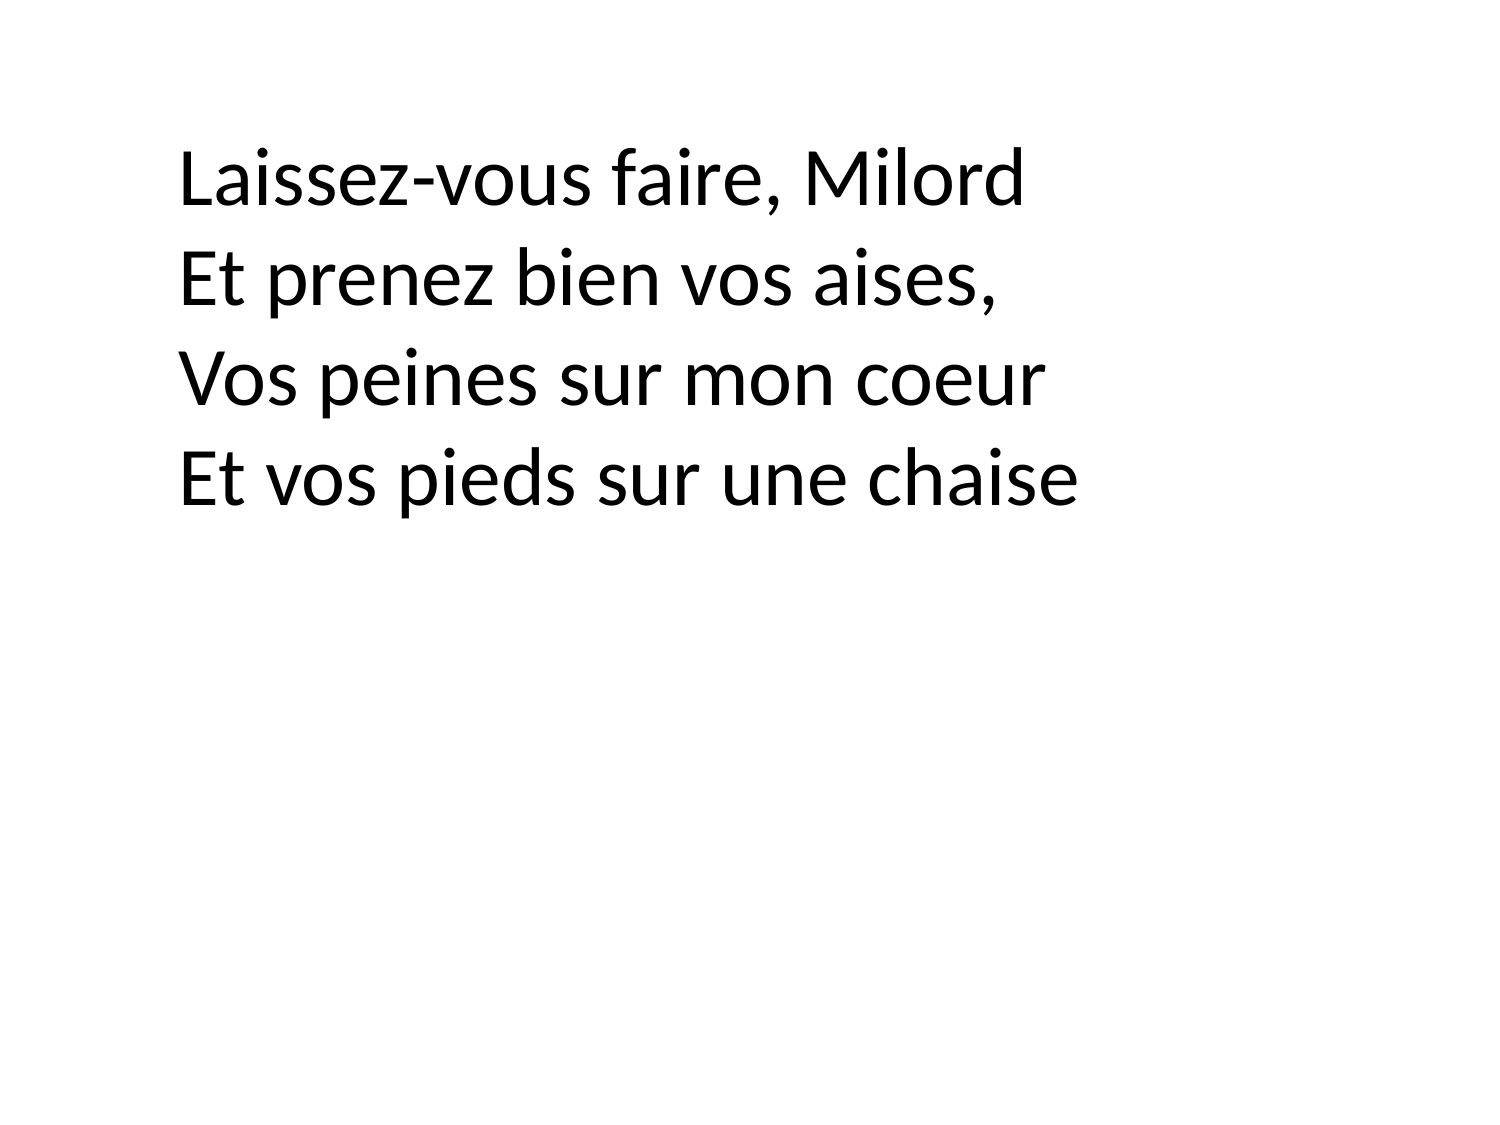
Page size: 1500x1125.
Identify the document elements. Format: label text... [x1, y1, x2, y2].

text_box Laissez-vous faire, Milord Et prenez bien vos aises, Vos peines sur mon coeur Et vos pieds sur une chaise [163, 114, 1096, 530]
